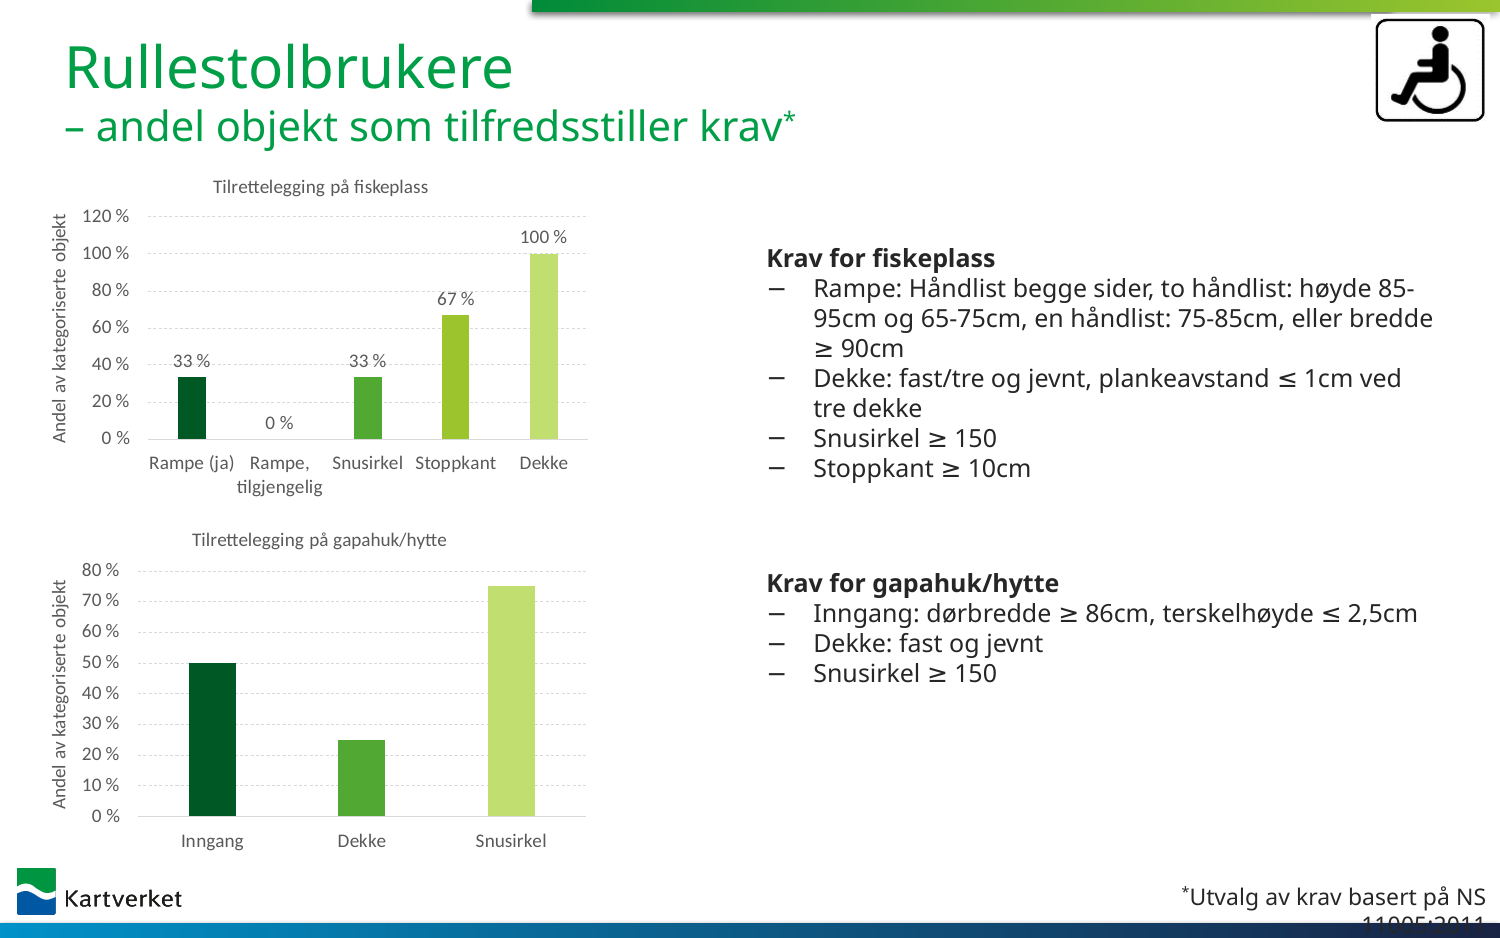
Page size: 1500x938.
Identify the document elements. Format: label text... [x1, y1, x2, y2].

text_box Krav for gapahuk/hytte Inngang: dørbredde ≥ 86cm, terskelhøyde ≤ 2,5cm Dekke: fast og jevnt Snusirkel ≥ 150 [751, 560, 1452, 695]
picture [1371, 13, 1491, 127]
text_box *Utvalg av krav basert på NS 11005:2011 [1068, 873, 1500, 938]
text_box Krav for fiskeplass Rampe: Håndlist begge sider, to håndlist: høyde 85-95cm og 65-75cm, en håndlist: 75-85cm, eller bredde ≥ 90cm Dekke: fast/tre og jevnt, plankeavstand ≤ 1cm ved tre dekke Snusirkel ≥ 150 Stoppkant ≥ 10cm [751, 235, 1452, 490]
picture [41, 520, 597, 859]
text_box Rullestolbrukere – andel objekt som tilfredsstiller krav* [49, 29, 1431, 158]
picture [41, 166, 599, 505]
